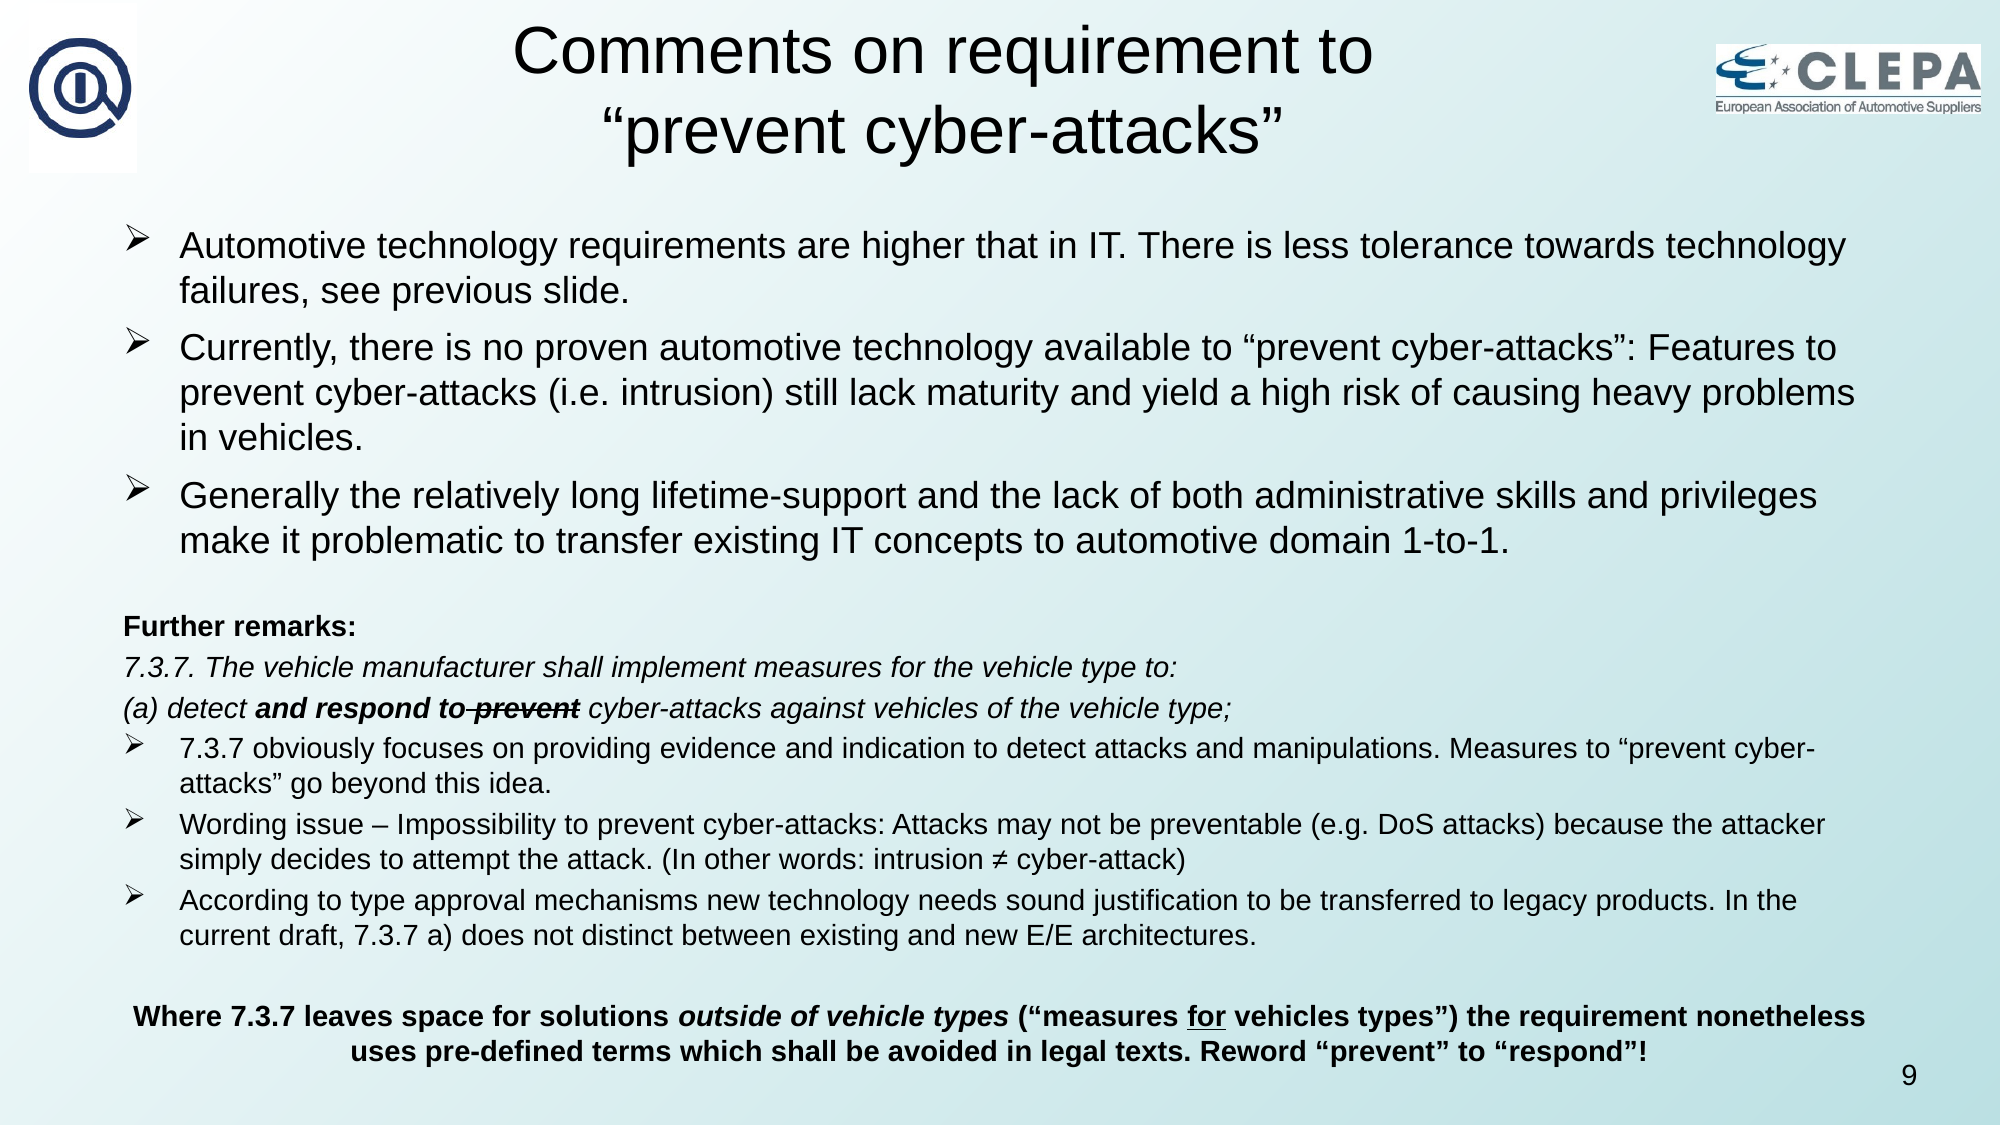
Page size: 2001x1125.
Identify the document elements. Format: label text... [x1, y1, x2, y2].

slide_number 9 [1465, 1048, 1933, 1125]
picture [1877, 44, 1981, 114]
title Comments on requirement to “prevent cyber-attacks” [10, 0, 1877, 122]
picture [29, 122, 137, 173]
list Automotive technology requirements are higher that in IT. There is less tolerance towards technology failures, see previous slide. Currently, there is no proven automotive technology available to “prevent cyber-attacks”: Features to prevent cyber-attacks (i.e. intrusion) still lack maturity and yield a high risk of causing heavy problems in vehicles. Generally the relatively long lifetime-support and the lack of both administrative skills and privileges make it problematic to transfer existing IT concepts to automotive domain 1-to-1. Further remarks: 7.3.7. The vehicle manufacturer shall implement measures for the vehicle type to: (a) detect and respond to prevent cyber-attacks against vehicles of the vehicle type; 7.3.7 obviously focuses on providing evidence and indication to detect attacks and manipulations. Measures to “prevent cyber-attacks” go beyond this idea. Wording issue – Impossibility to prevent cyber-attacks: Attacks may not be preventable (e.g. DoS attacks) because the attacker simply decides to attempt the attack. (In other words: intrusion ≠ cyber-attack) According to type approval mechanisms new technology needs sound justification to be transferred to legacy products. In the current draft, 7.3.7 a) does not distinct between existing and new E/E architectures. Where 7.3.7 leaves space for solutions outside of vehicle types (“measures for vehicles types”) the requirement nonetheless uses pre-defined terms which shall be avoided in legal texts. Reword “prevent” to “respond”! [107, 212, 1893, 1064]
